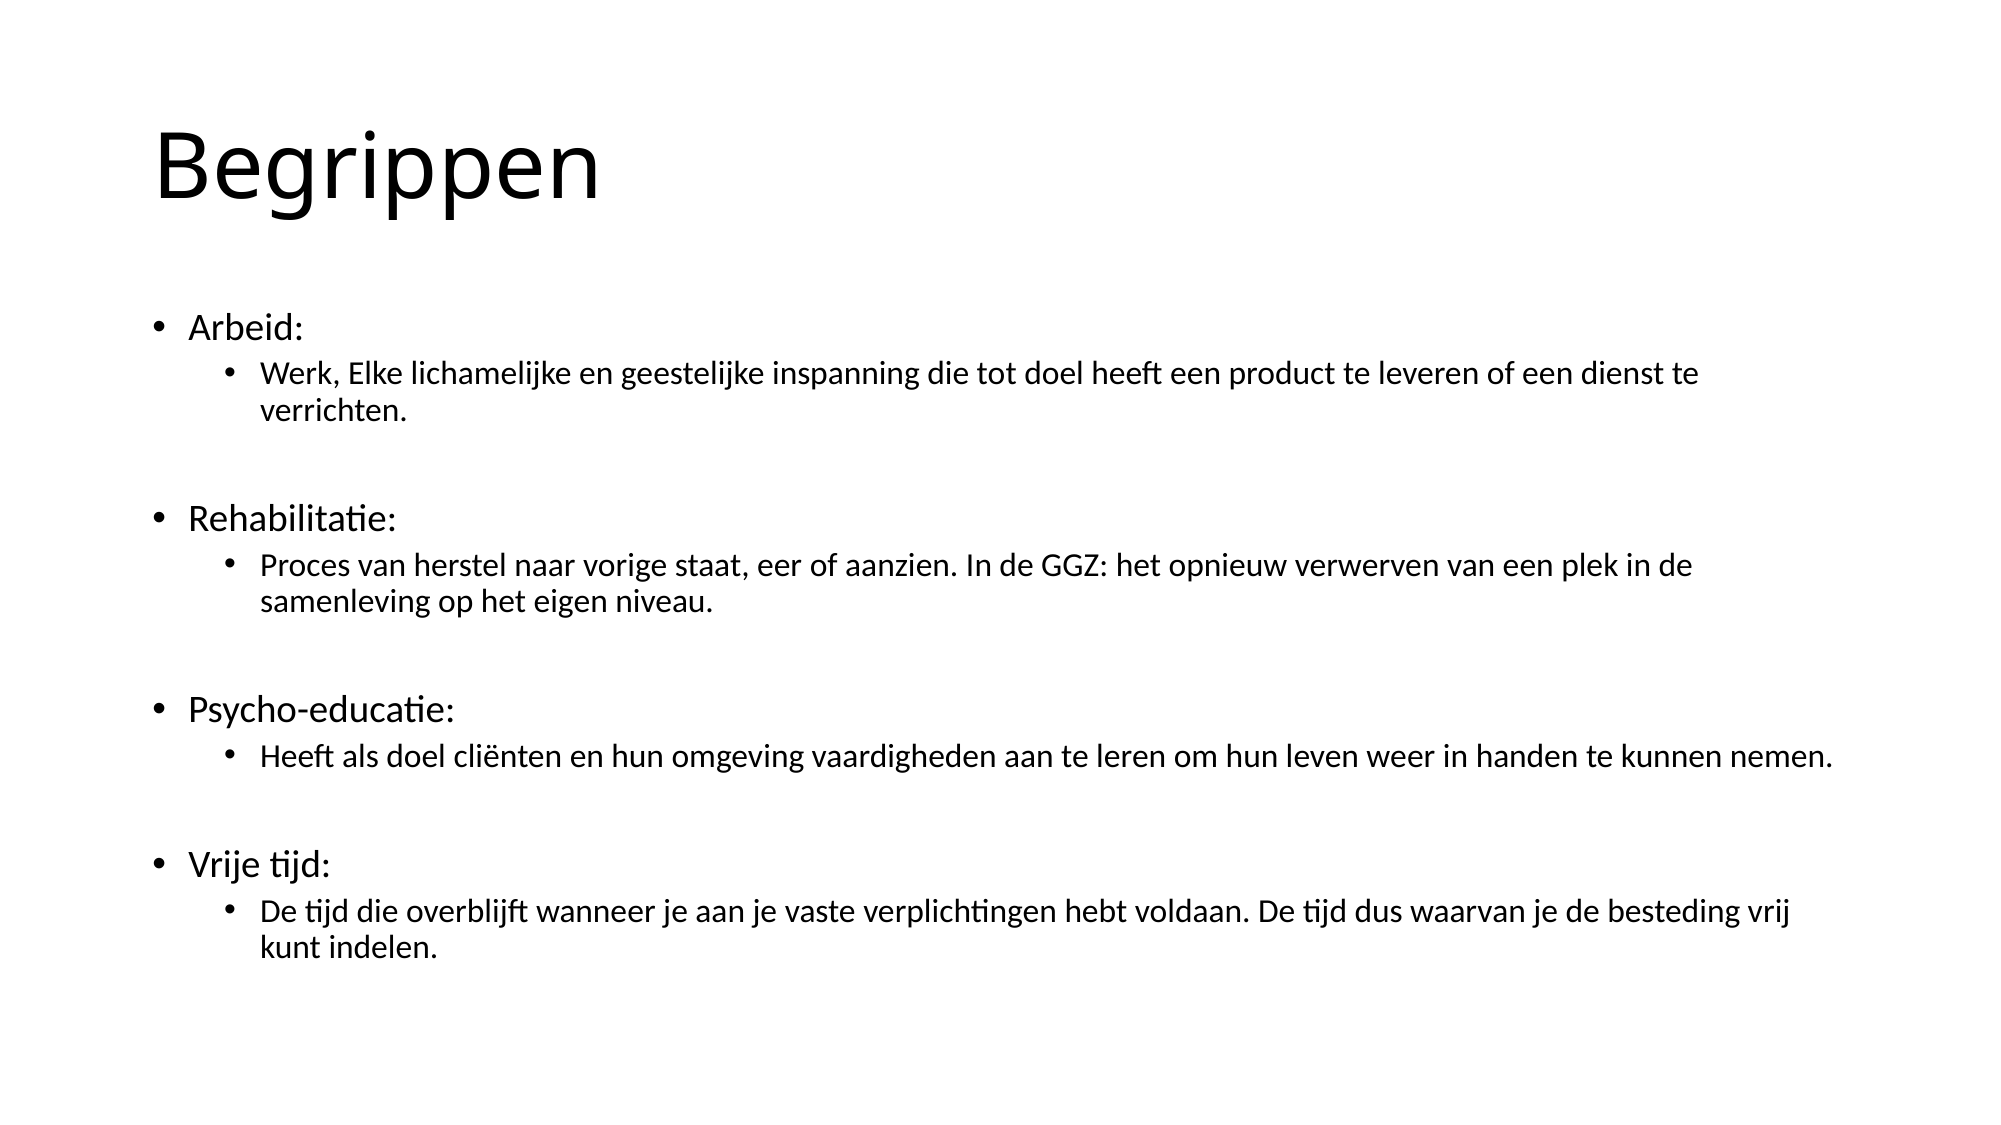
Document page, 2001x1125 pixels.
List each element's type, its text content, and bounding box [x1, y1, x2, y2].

list Arbeid: Werk, Elke lichamelijke en geestelijke inspanning die tot doel heeft een product te leveren of een dienst te verrichten. Rehabilitatie: Proces van herstel naar vorige staat, eer of aanzien. In de GGZ: het opnieuw verwerven van een plek in de samenleving op het eigen niveau. Psycho-educatie: Heeft als doel cliënten en hun omgeving vaardigheden aan te leren om hun leven weer in handen te kunnen nemen. Vrije tijd: De tijd die overblijft wanneer je aan je vaste verplichtingen hebt voldaan. De tijd dus waarvan je de besteding vrij kunt indelen. [137, 299, 1863, 1014]
title Begrippen [137, 59, 1863, 278]
